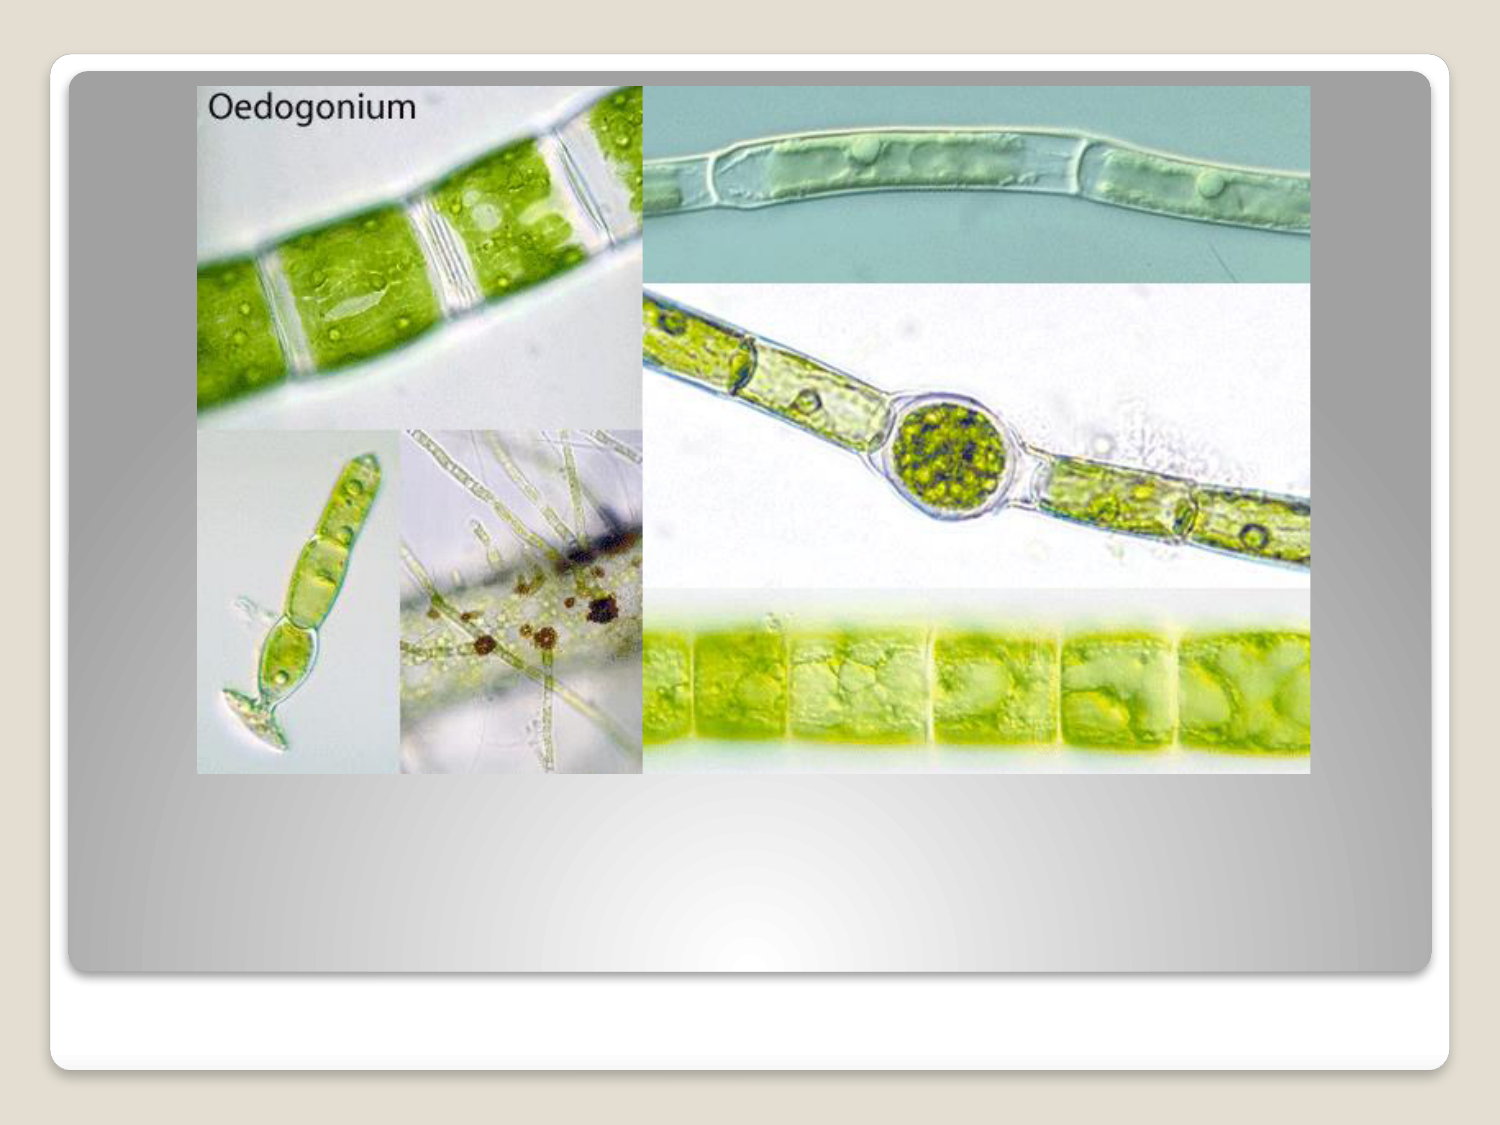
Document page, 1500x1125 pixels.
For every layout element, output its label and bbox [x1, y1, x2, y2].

list [196, 86, 1311, 775]
